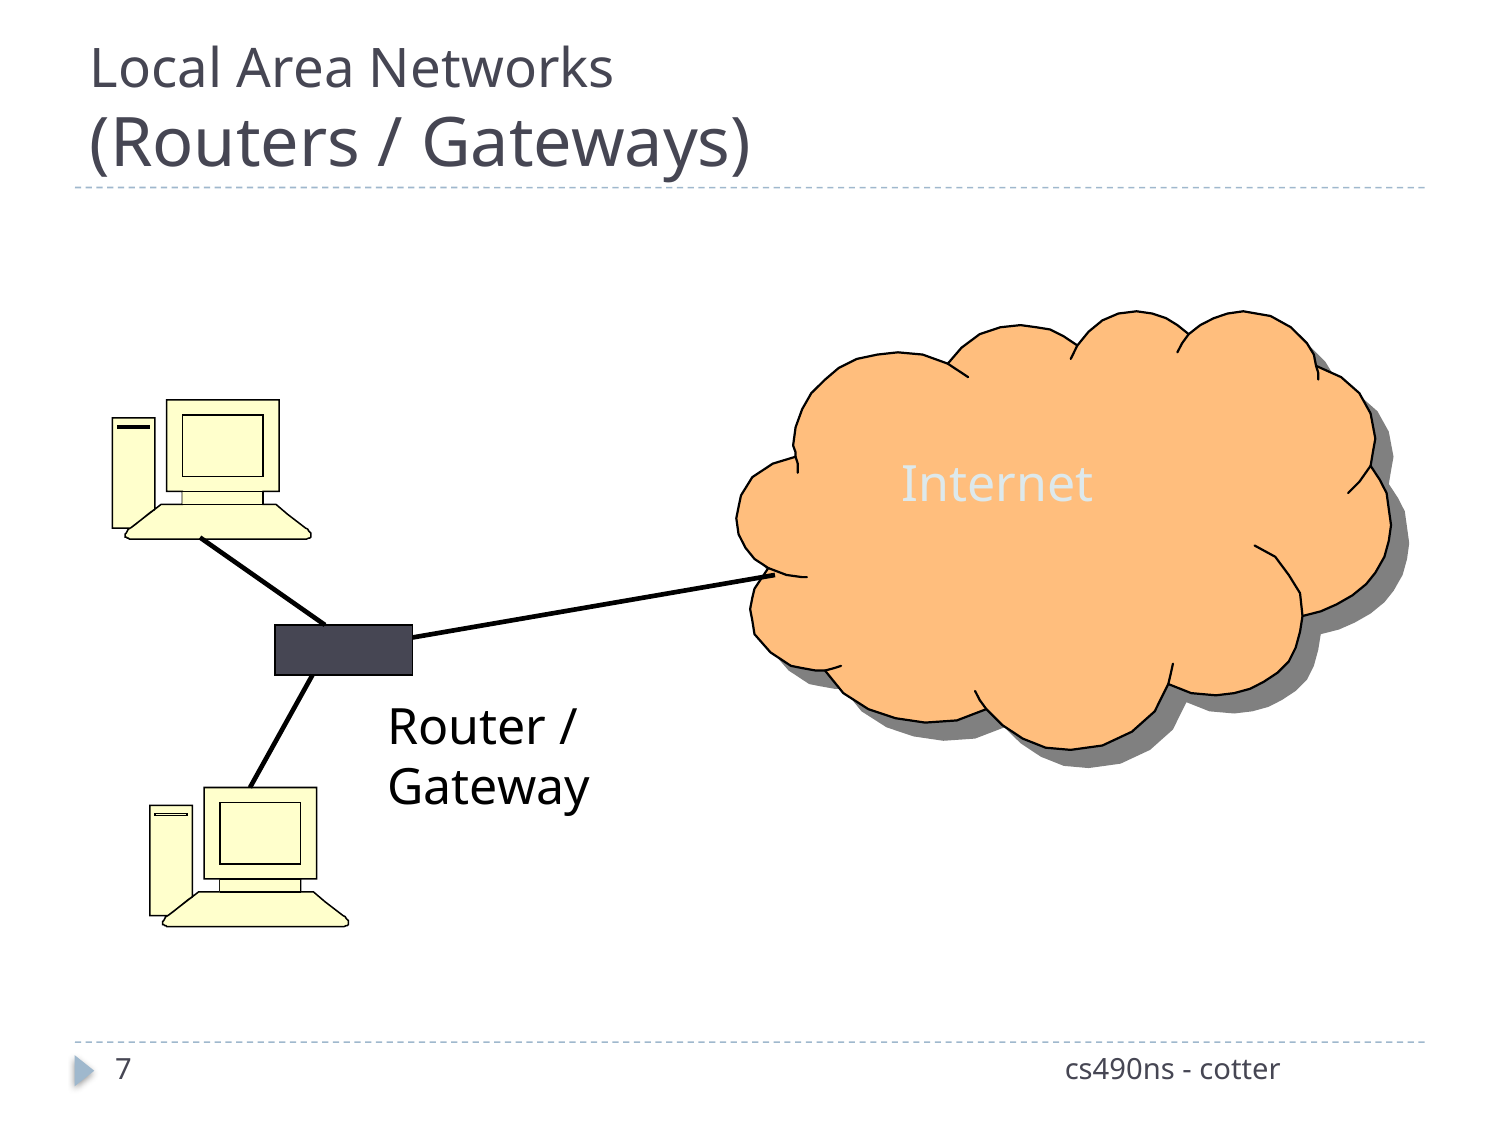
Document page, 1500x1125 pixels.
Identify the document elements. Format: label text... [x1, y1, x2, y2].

slide_number cs490ns - cotter [1050, 1042, 1426, 1103]
slide_number 7 [100, 1042, 426, 1103]
text_box [149, 787, 349, 927]
text_box Router / Gateway [372, 687, 605, 823]
title Local Area Networks (Routers / Gateways) [75, 24, 1425, 188]
text_box [274, 624, 413, 675]
text_box [112, 399, 311, 540]
picture [724, 299, 1426, 785]
